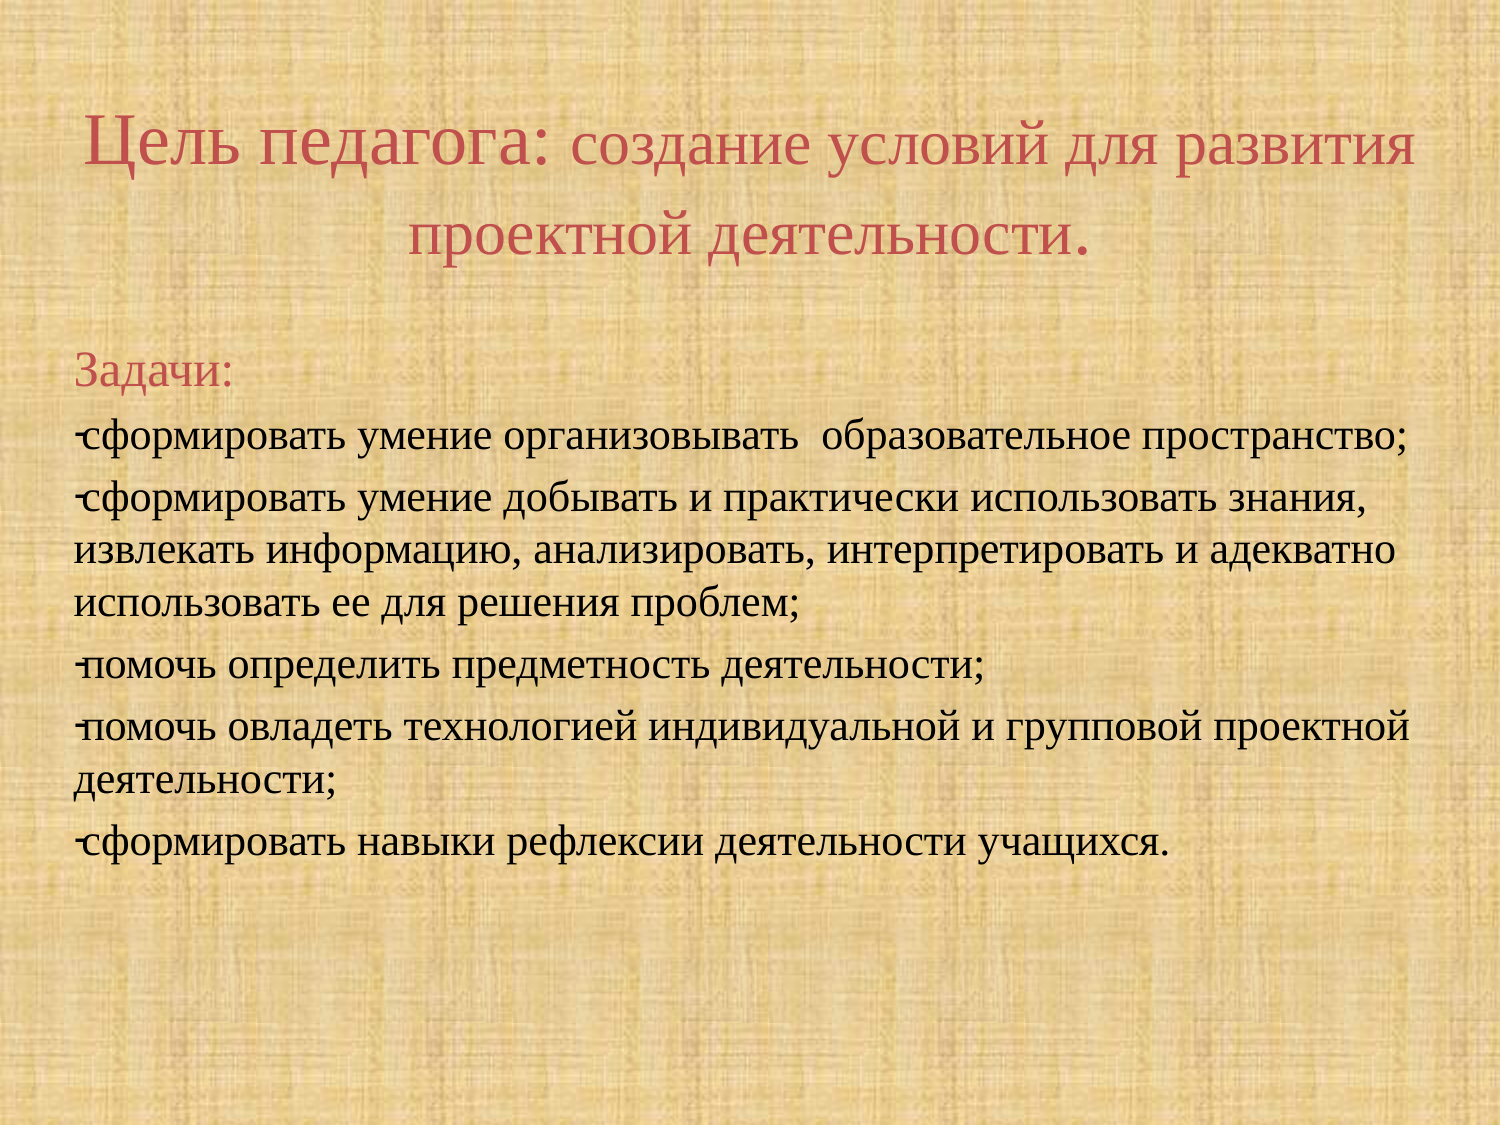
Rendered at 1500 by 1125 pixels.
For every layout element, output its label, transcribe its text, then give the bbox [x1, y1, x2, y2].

title Цель педагога: создание условий для развития проектной деятельности. [35, 82, 1465, 387]
subtitle Задачи: сформировать умение организовывать образовательное пространство; сформировать умение добывать и практически использовать знания, извлекать информацию, анализировать, интерпретировать и адекватно использовать ее для решения проблем; помочь определить предметность деятельности; помочь овладеть технологией индивидуальной и групповой проектной деятельности; сформировать навыки рефлексии деятельности учащихся. [58, 328, 1430, 925]
picture [0, 0, 1500, 1125]
